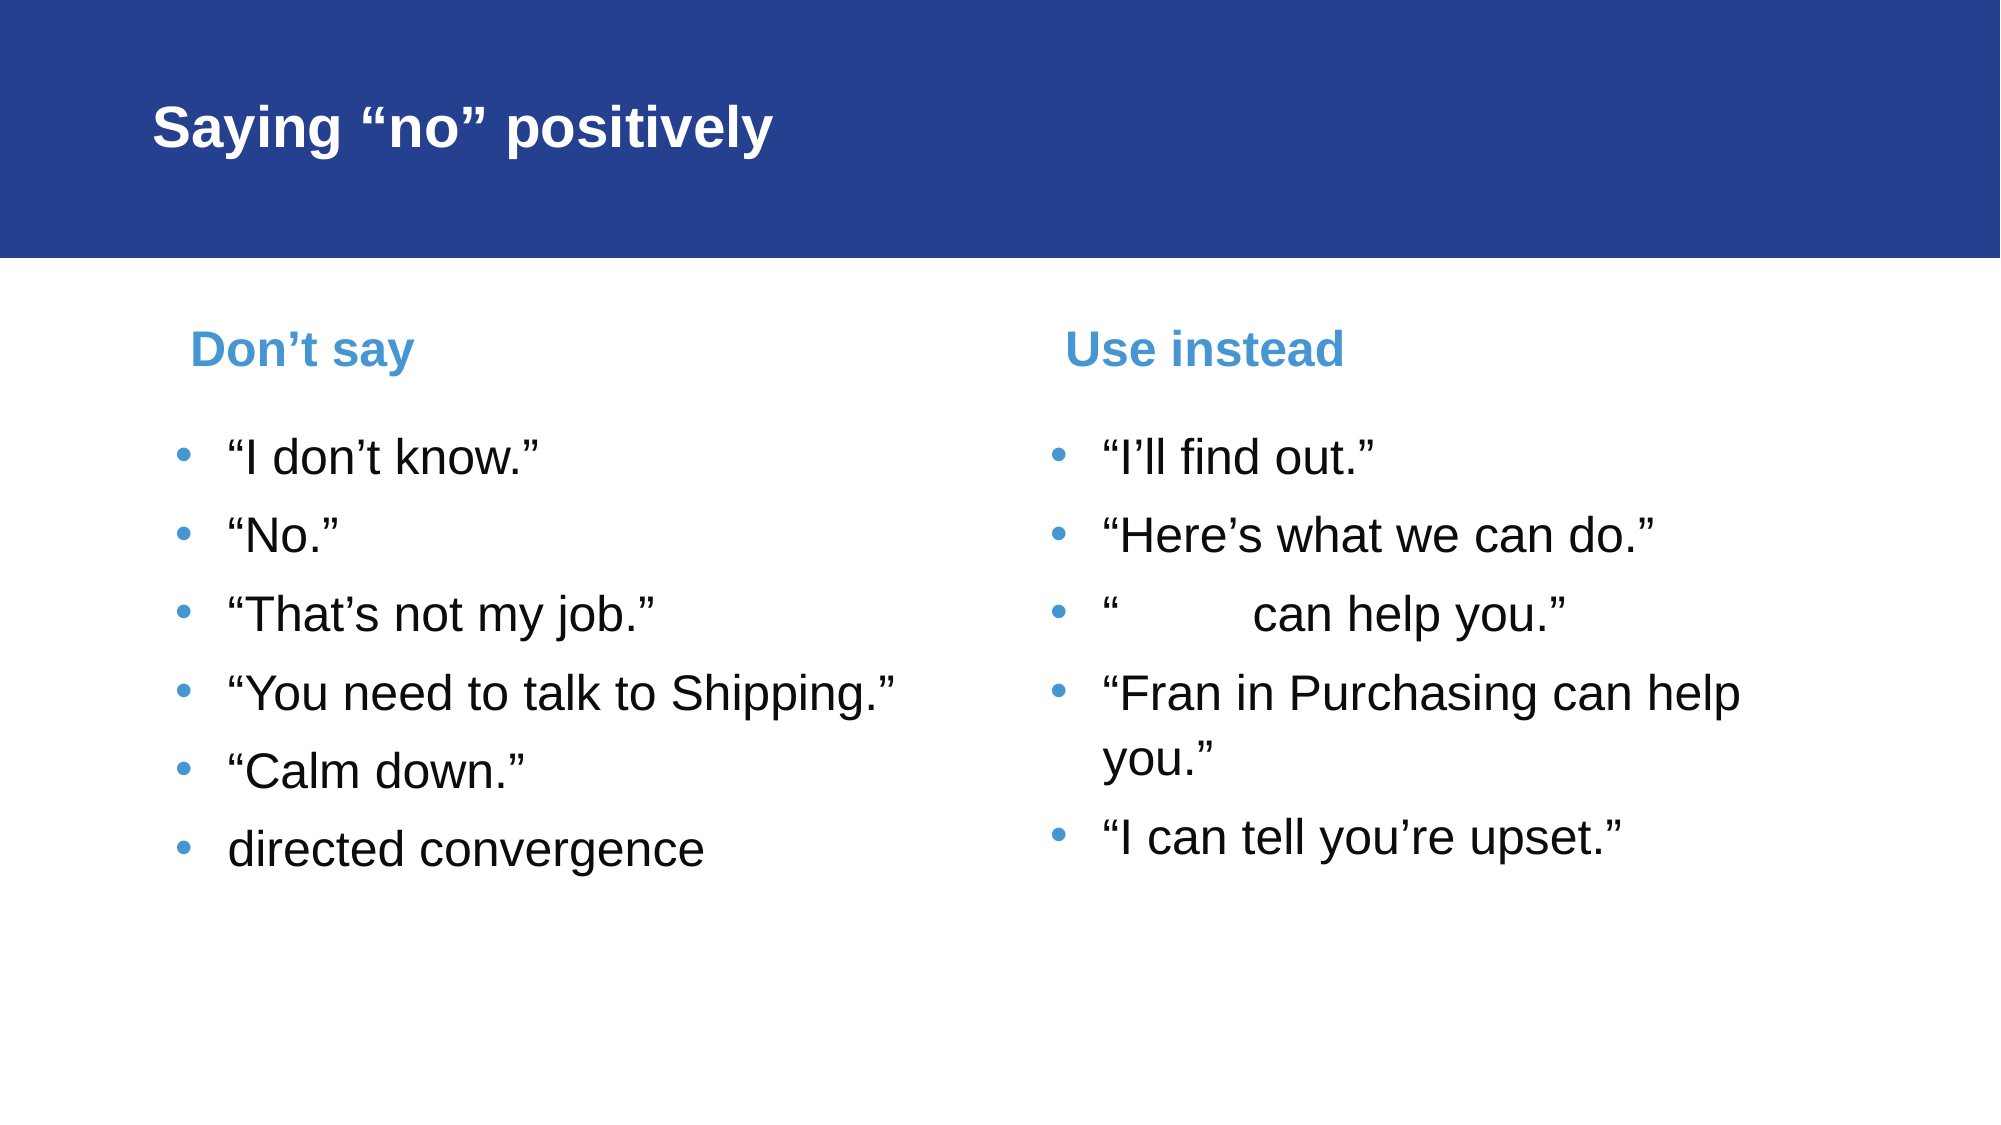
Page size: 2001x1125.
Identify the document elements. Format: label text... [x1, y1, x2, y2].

list “I don’t know.” “No.” “That’s not my job.” “You need to talk to Shipping.” “Calm down.” directed convergence [137, 410, 984, 1017]
title Saying “no” positively [137, 20, 1863, 238]
list Use instead [1012, 275, 1863, 410]
list Don’t say [137, 275, 984, 410]
list “I’ll find out.” “Here’s what we can do.” “ can help you.” “Fran in Purchasing can help you.” “I can tell you’re upset.” [1012, 410, 1863, 1017]
